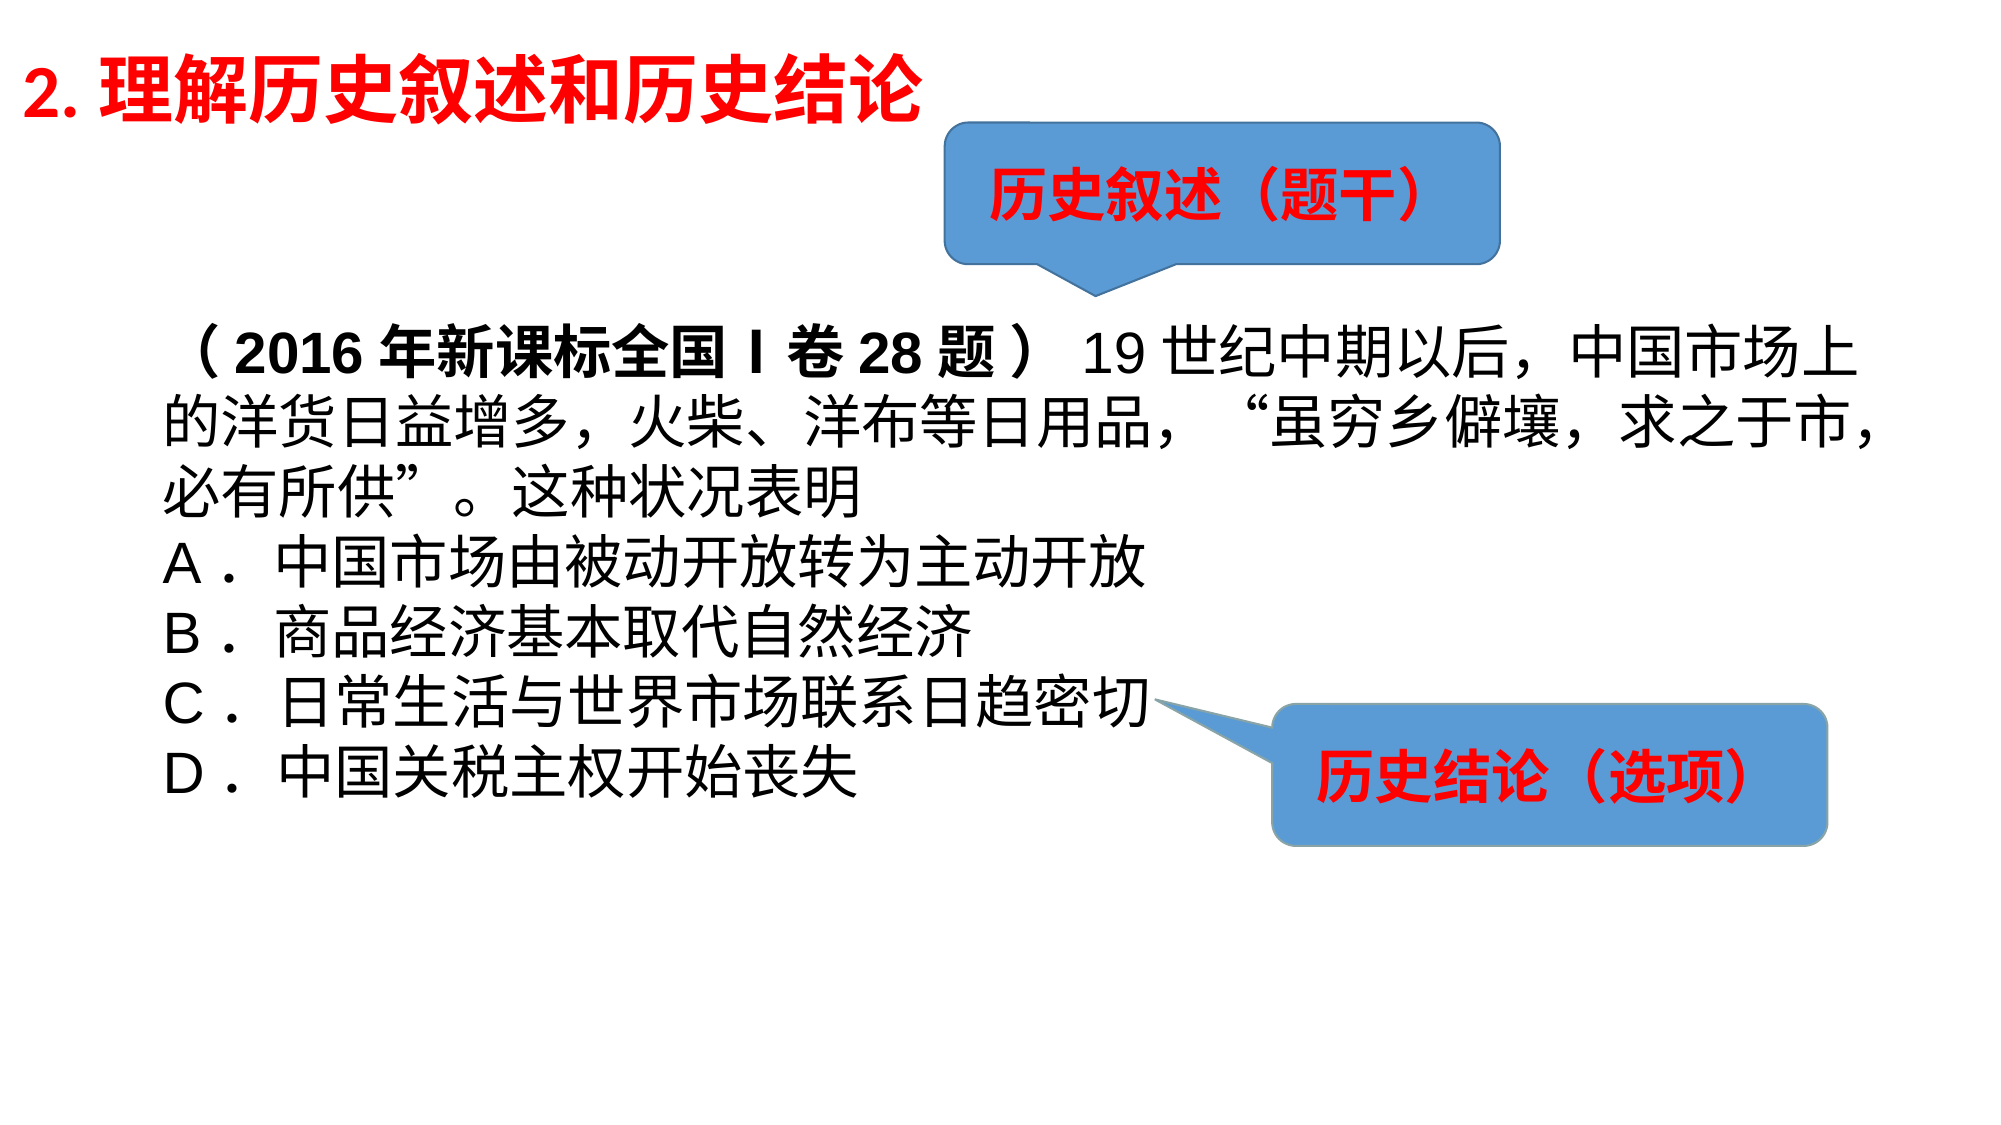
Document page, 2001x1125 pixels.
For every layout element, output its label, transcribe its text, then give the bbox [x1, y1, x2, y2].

text_box （2016年新课标全国Ⅰ卷28题 ）19世纪中期以后，中国市场上的洋货日益增多，火柴、洋布等日用品，“虽穷乡僻壤，求之于市，必有所供”。这种状况表明 A．中国市场由被动开放转为主动开放 B．商品经济基本取代自然经济 C．日常生活与世界市场联系日趋密切 D．中国关税主权开始丧失 [147, 307, 1883, 813]
text_box 历史叙述（题干） [943, 121, 1501, 298]
text_box 2.理解历史叙述和历史结论 [8, 34, 1167, 140]
text_box 历史结论（选项） [1154, 699, 1828, 846]
